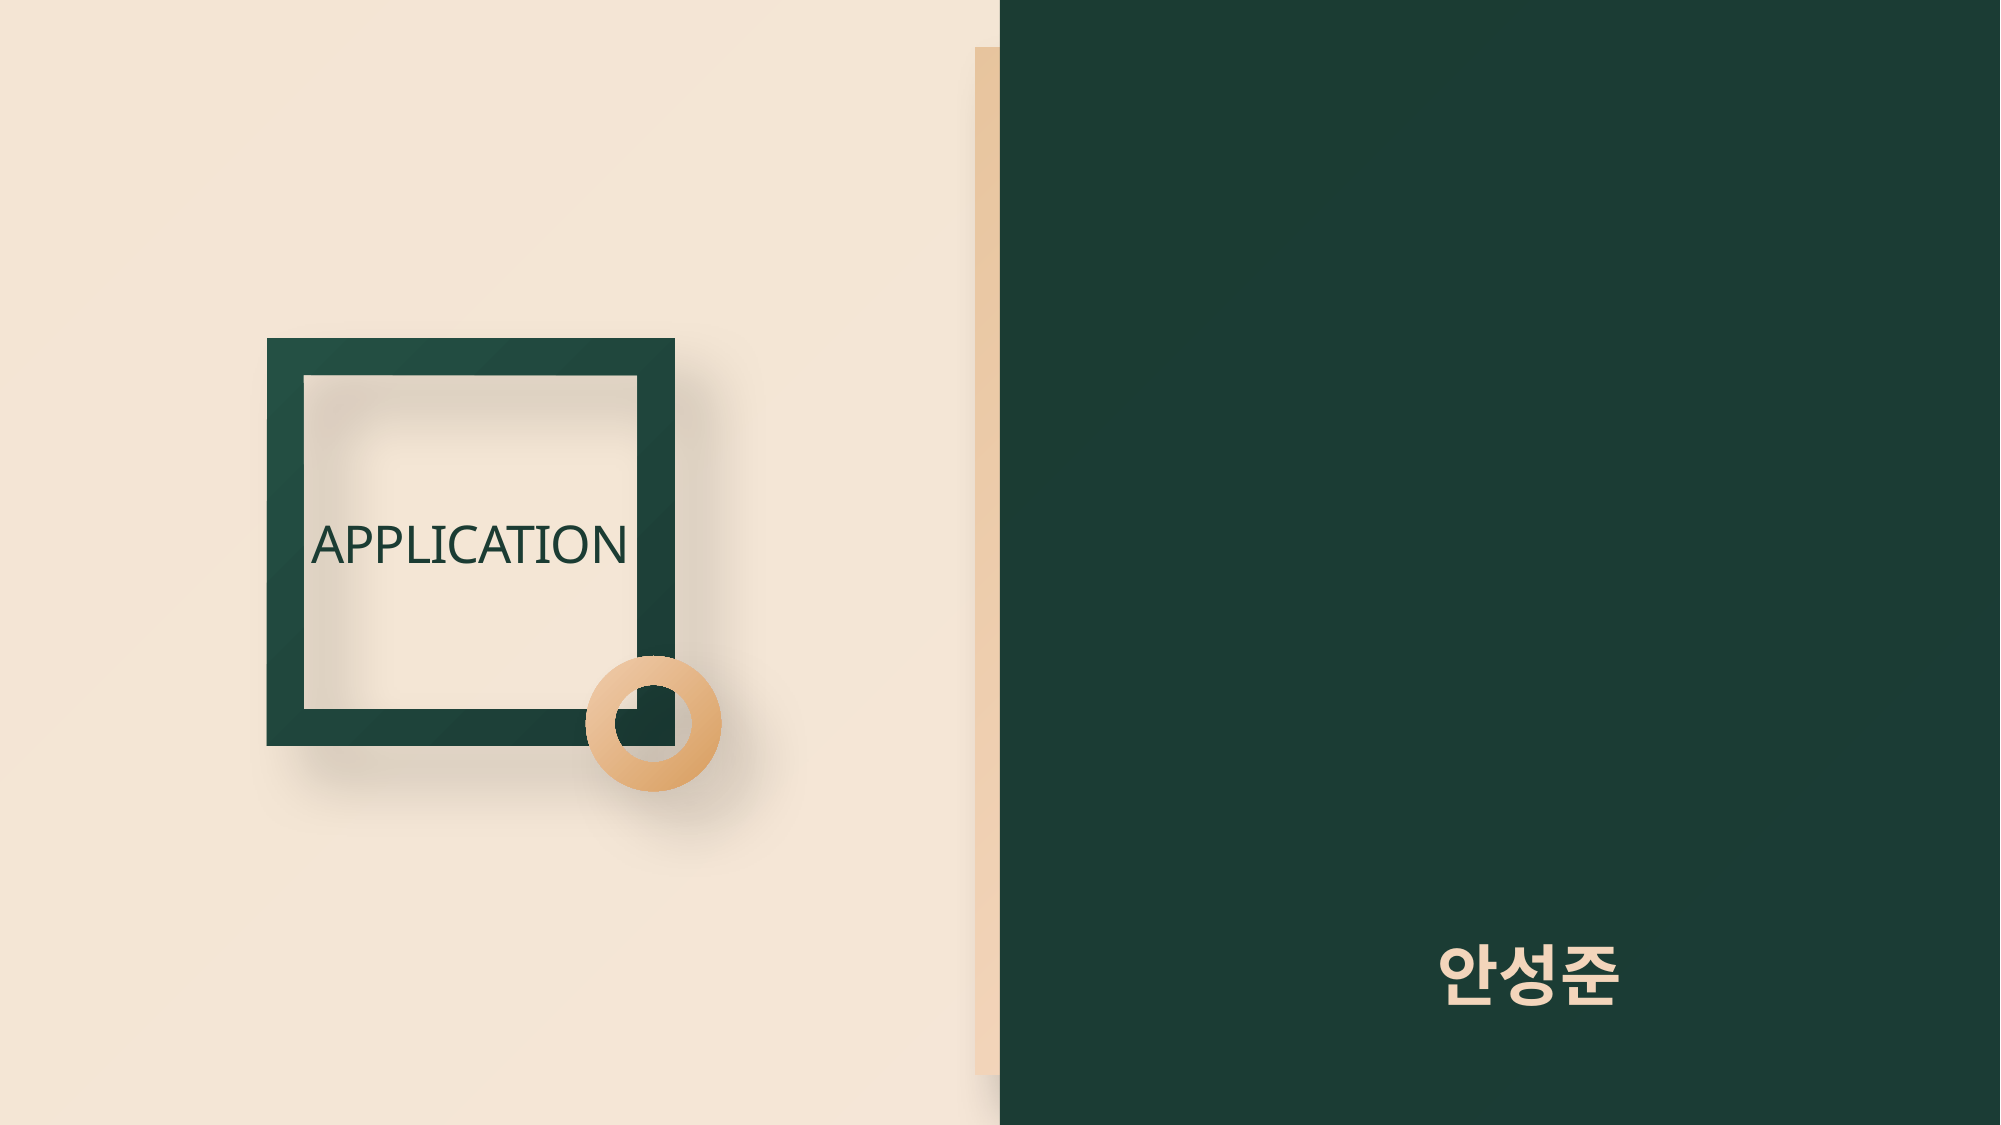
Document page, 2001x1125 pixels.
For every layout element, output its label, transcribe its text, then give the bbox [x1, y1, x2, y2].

text_box 안성준 [1422, 926, 1894, 1022]
subtitle APPLICATION [265, 490, 677, 583]
